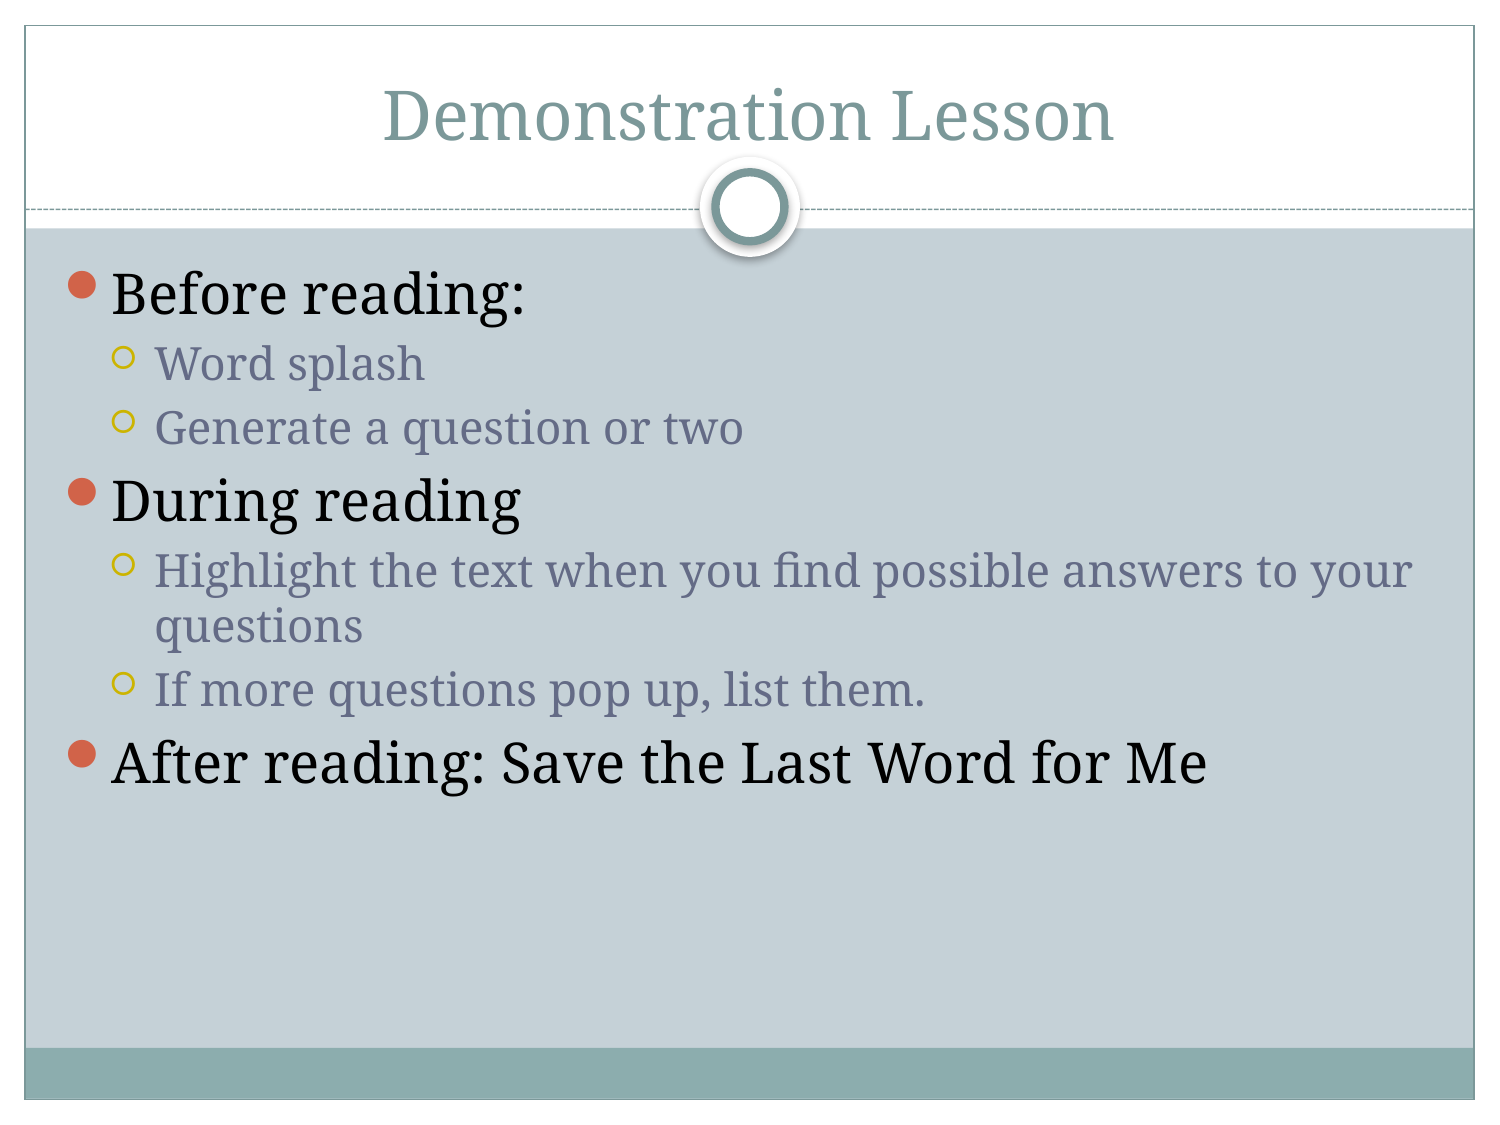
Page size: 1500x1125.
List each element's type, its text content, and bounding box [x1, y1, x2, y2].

list Before reading: Word splash Generate a question or two During reading Highlight the text when you find possible answers to your questions If more questions pop up, list them. After reading: Save the Last Word for Me [49, 250, 1445, 1001]
title Demonstration Lesson [49, 37, 1450, 162]
